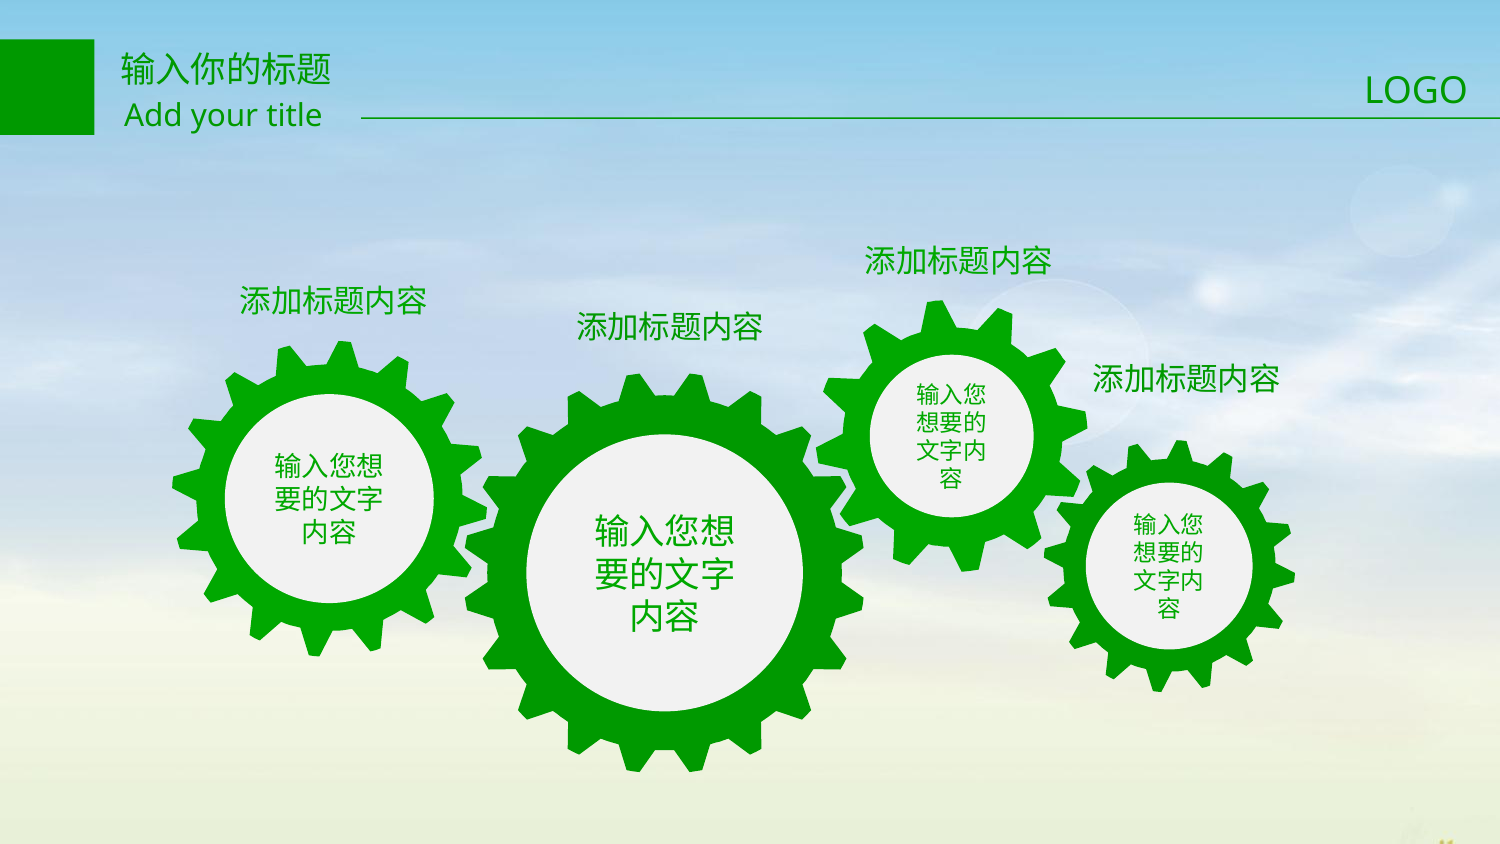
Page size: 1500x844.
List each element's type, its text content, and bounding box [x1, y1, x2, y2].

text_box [1043, 439, 1296, 693]
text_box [815, 300, 1088, 572]
picture [0, 0, 1500, 844]
text_box 添加标题内容 [538, 299, 802, 371]
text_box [464, 373, 864, 773]
text_box 添加标题内容 [1091, 351, 1302, 405]
text_box 添加标题内容 [202, 273, 465, 327]
text_box 添加标题内容 [827, 233, 1090, 287]
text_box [171, 340, 488, 657]
